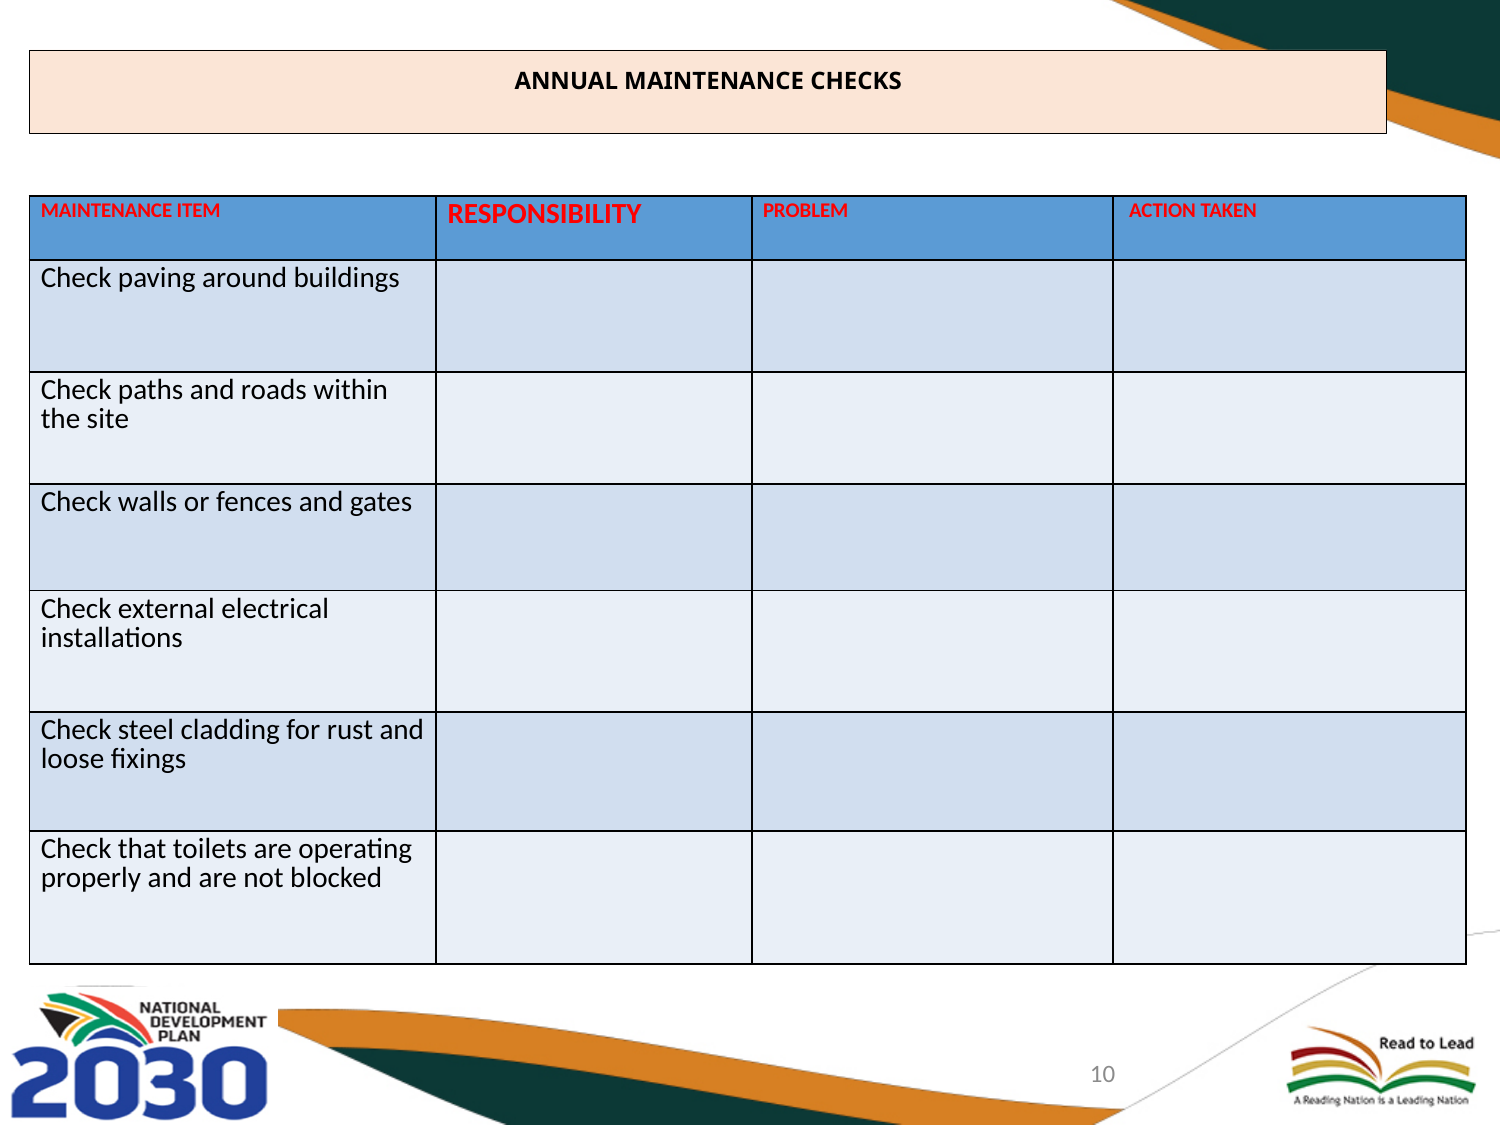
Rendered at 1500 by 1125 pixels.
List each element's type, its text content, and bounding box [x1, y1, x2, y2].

table_cell [1114, 373, 1465, 483]
table_cell [1114, 261, 1465, 371]
table_cell Check that toilets are operating properly and are not blocked [30, 832, 435, 963]
table_cell [437, 591, 751, 711]
table_cell [437, 713, 751, 830]
table_header RESPONSIBILITY [437, 197, 751, 259]
table_cell [1114, 713, 1465, 830]
table_cell [437, 485, 751, 590]
table_cell [753, 373, 1112, 483]
table_cell [1114, 591, 1465, 711]
table_cell [753, 485, 1112, 590]
table_cell Check walls or fences and gates [30, 485, 435, 590]
table_header PROBLEM [753, 197, 1112, 259]
table_cell [1114, 485, 1465, 590]
table_cell [753, 591, 1112, 711]
picture [0, 0, 1500, 1125]
table_cell [753, 832, 1112, 963]
table_cell [753, 713, 1112, 830]
table_cell [437, 373, 751, 483]
table_cell Check paths and roads within the site [30, 373, 435, 483]
table_cell [1114, 832, 1465, 963]
table_cell Check paving around buildings [30, 261, 435, 371]
table_header MAINTENANCE ITEM [30, 197, 435, 259]
table_cell Check external electrical installations [30, 591, 435, 711]
table_cell [753, 261, 1112, 371]
table_cell [437, 261, 751, 371]
slide_number 10 [1074, 1042, 1425, 1103]
text_box ANNUAL MAINTENANCE CHECKS [29, 49, 1387, 134]
table_cell Check steel cladding for rust and loose fixings [30, 713, 435, 830]
table_header ACTION TAKEN [1114, 197, 1465, 259]
table_cell [437, 832, 751, 963]
